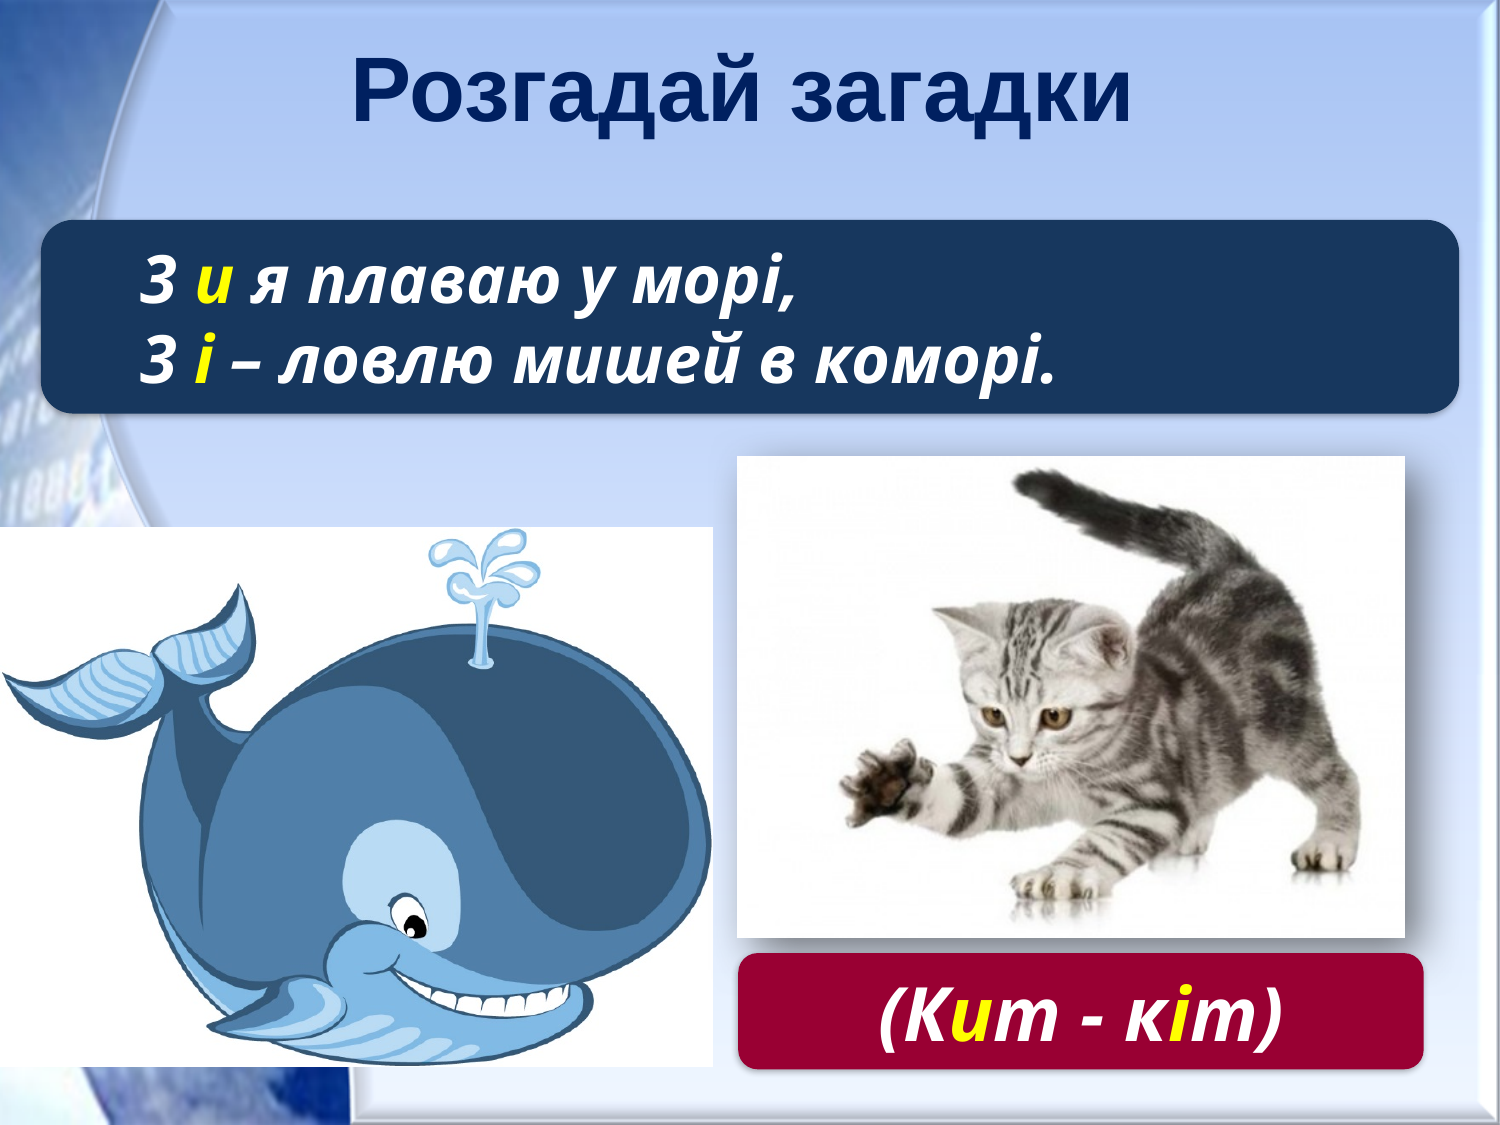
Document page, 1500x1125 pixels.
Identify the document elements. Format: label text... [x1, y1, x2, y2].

text_box Розгадай загадки [82, 21, 1405, 188]
picture [0, 0, 1500, 1125]
text_box 3 и я плаваю у морі, 3 i – ловлю мишей в коморі. [40, 219, 1460, 414]
text_box (Кит - кіт) [738, 953, 1424, 1070]
